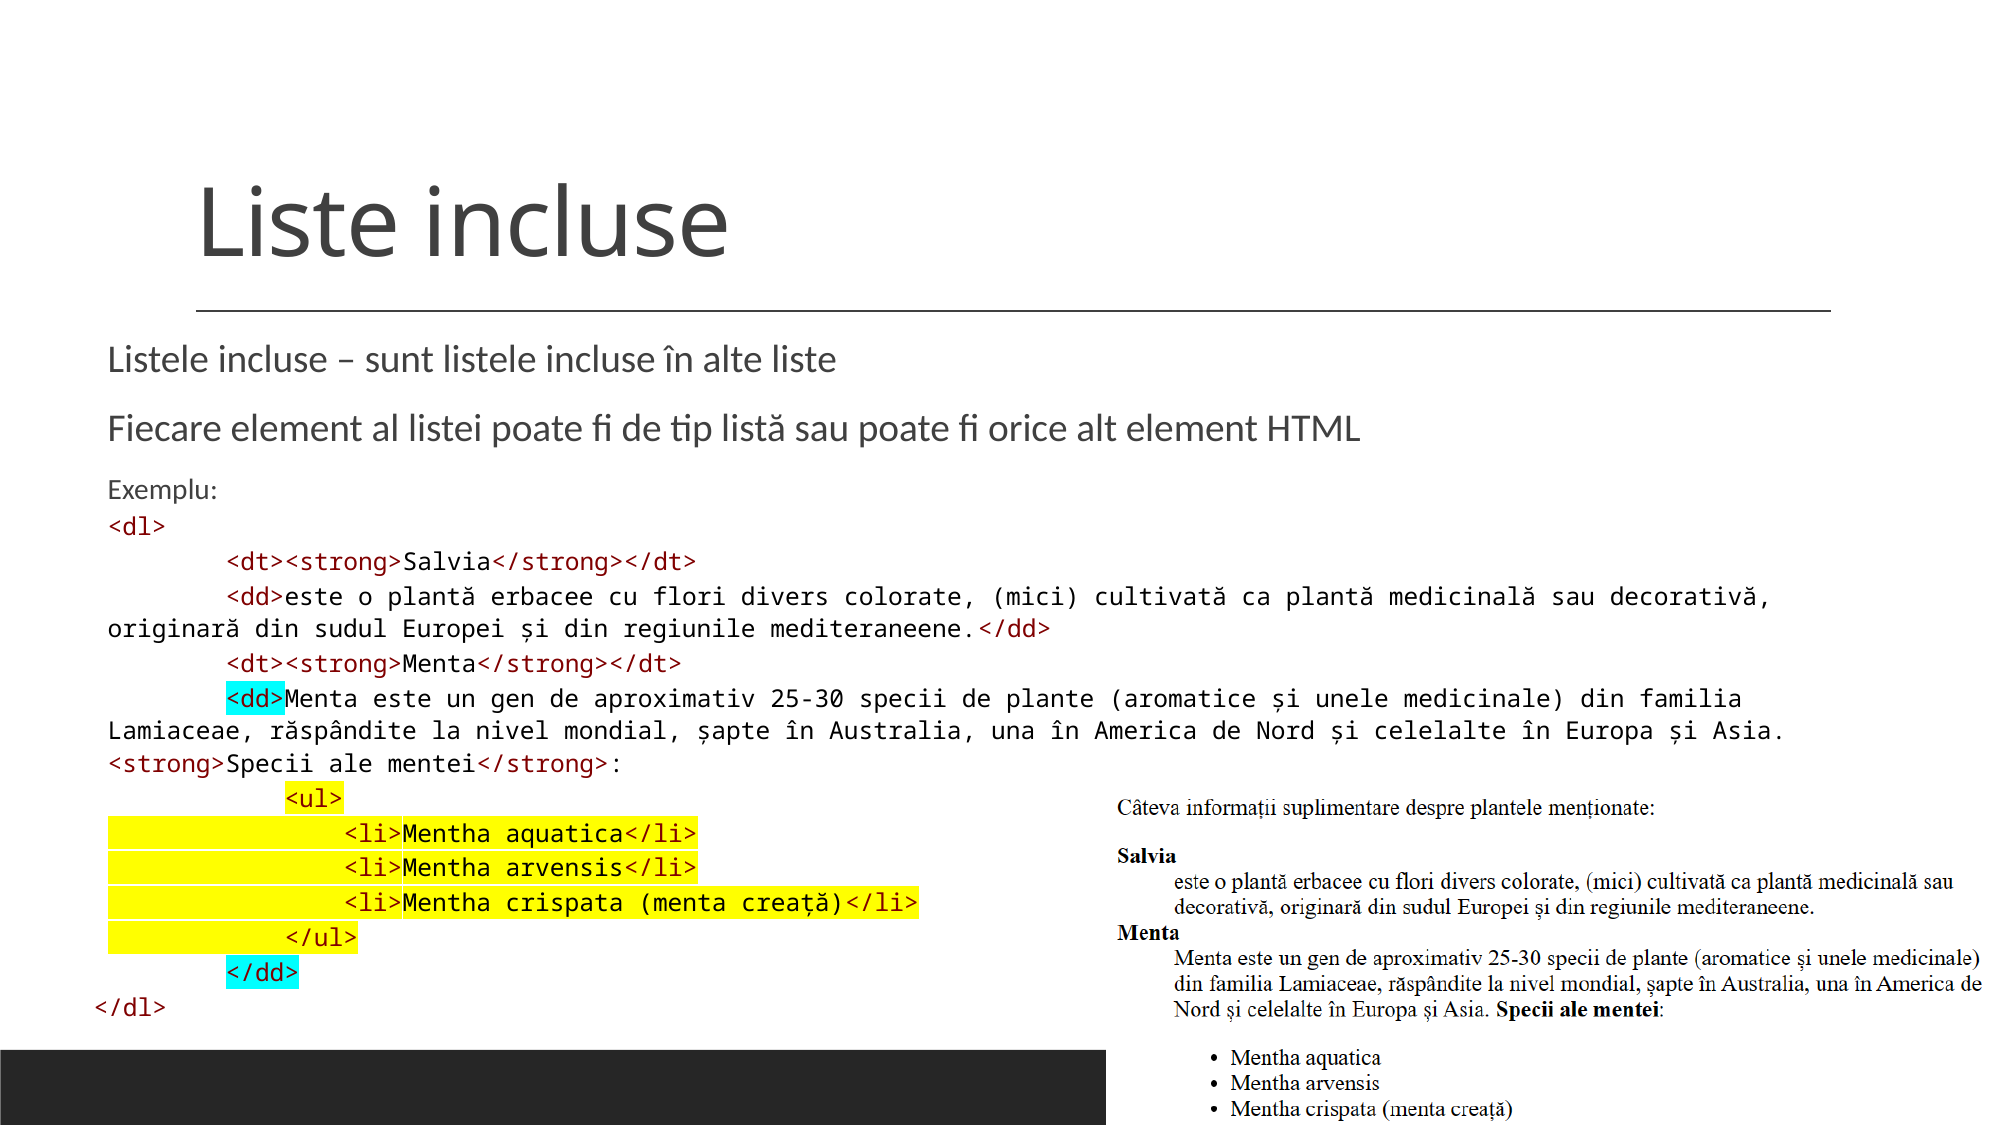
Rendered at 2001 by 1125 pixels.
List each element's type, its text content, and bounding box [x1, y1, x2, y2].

list Listele incluse – sunt listele incluse în alte liste Fiecare element al listei poate fi de tip listă sau poate fi orice alt element HTML Exemplu: <dl> <dt><strong>Salvia</strong></dt> <dd>este o plantă erbacee cu flori divers colorate, (mici) cultivată ca plantă medicinală sau decorativă, originară din sudul Europei și din regiunile mediteraneene.</dd> <dt><strong>Menta</strong></dt> <dd>Menta este un gen de aproximativ 25-30 specii de plante (aromatice și unele medicinale) din familia Lamiaceae, răspândite la nivel mondial, șapte în Australia, una în America de Nord și celelalte în Europa și Asia. <strong>Specii ale mentei</strong>: <ul> <li>Mentha aquatica</li> <li>Mentha arvensis</li> <li>Mentha crispata (menta creață)</li> </ul> </dd> </dl> [93, 320, 1810, 1029]
picture [1105, 780, 2000, 1125]
title Liste incluse [180, 47, 1830, 285]
